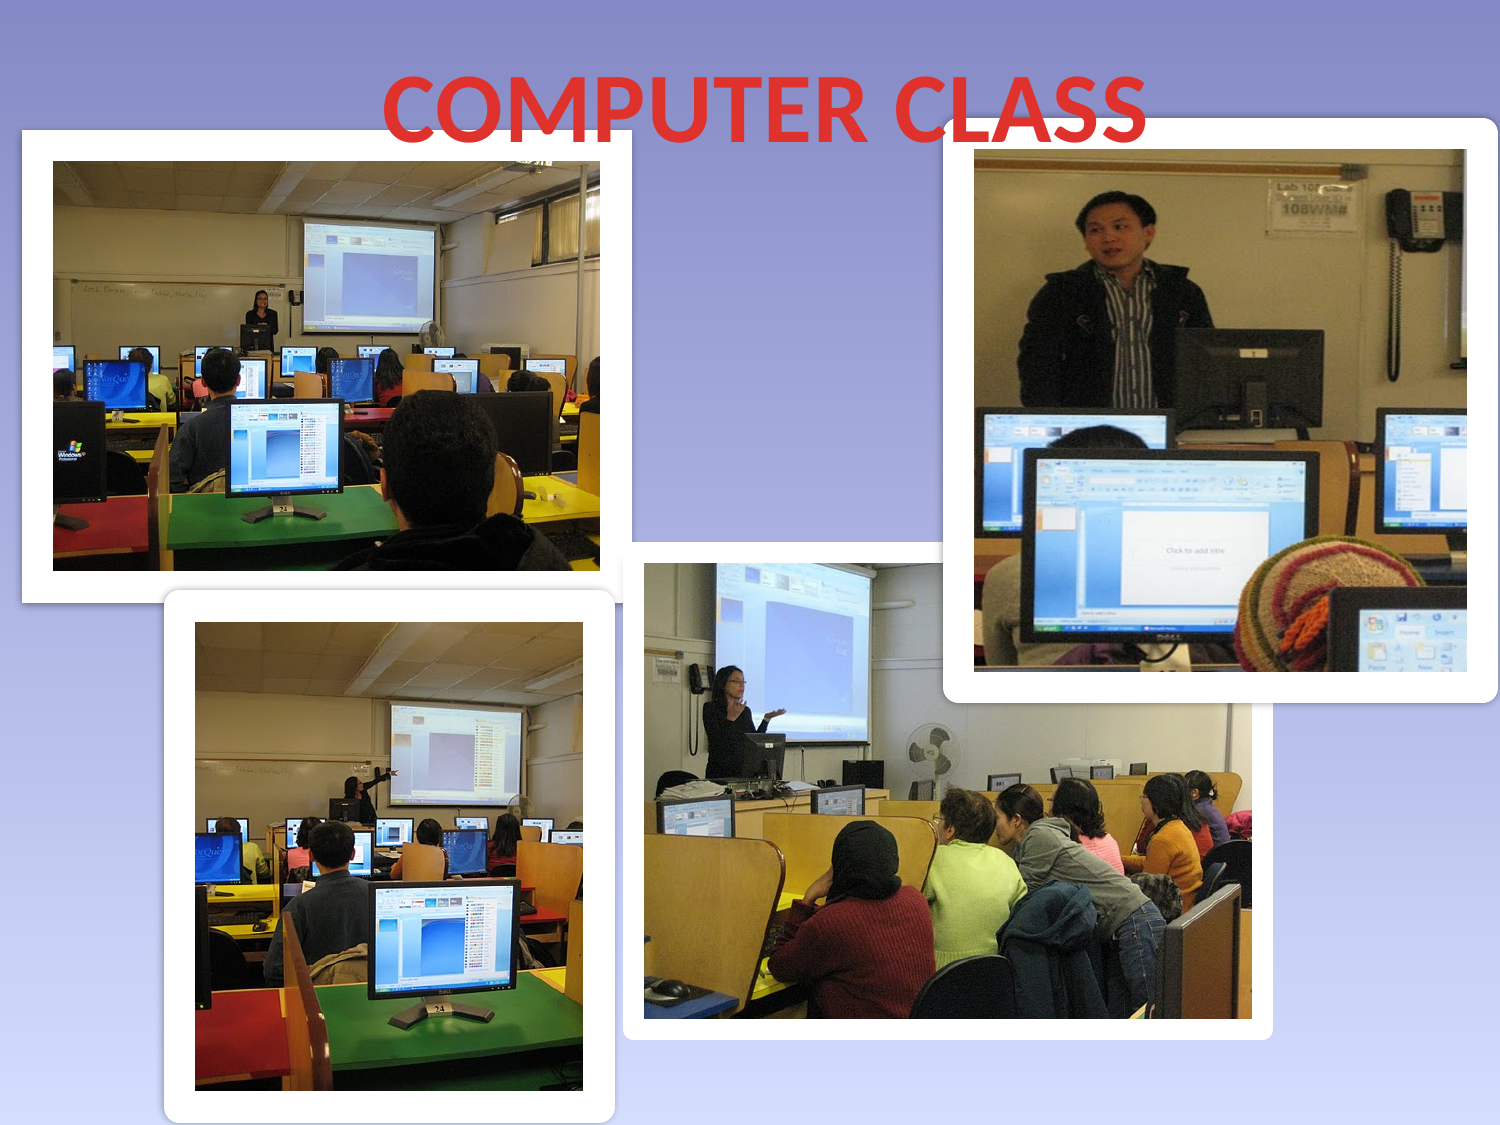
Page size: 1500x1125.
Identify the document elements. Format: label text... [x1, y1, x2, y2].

picture [52, 160, 601, 572]
picture [194, 621, 584, 1092]
text_box COMPUTER CLASS [367, 35, 1165, 171]
picture [643, 148, 1468, 1020]
